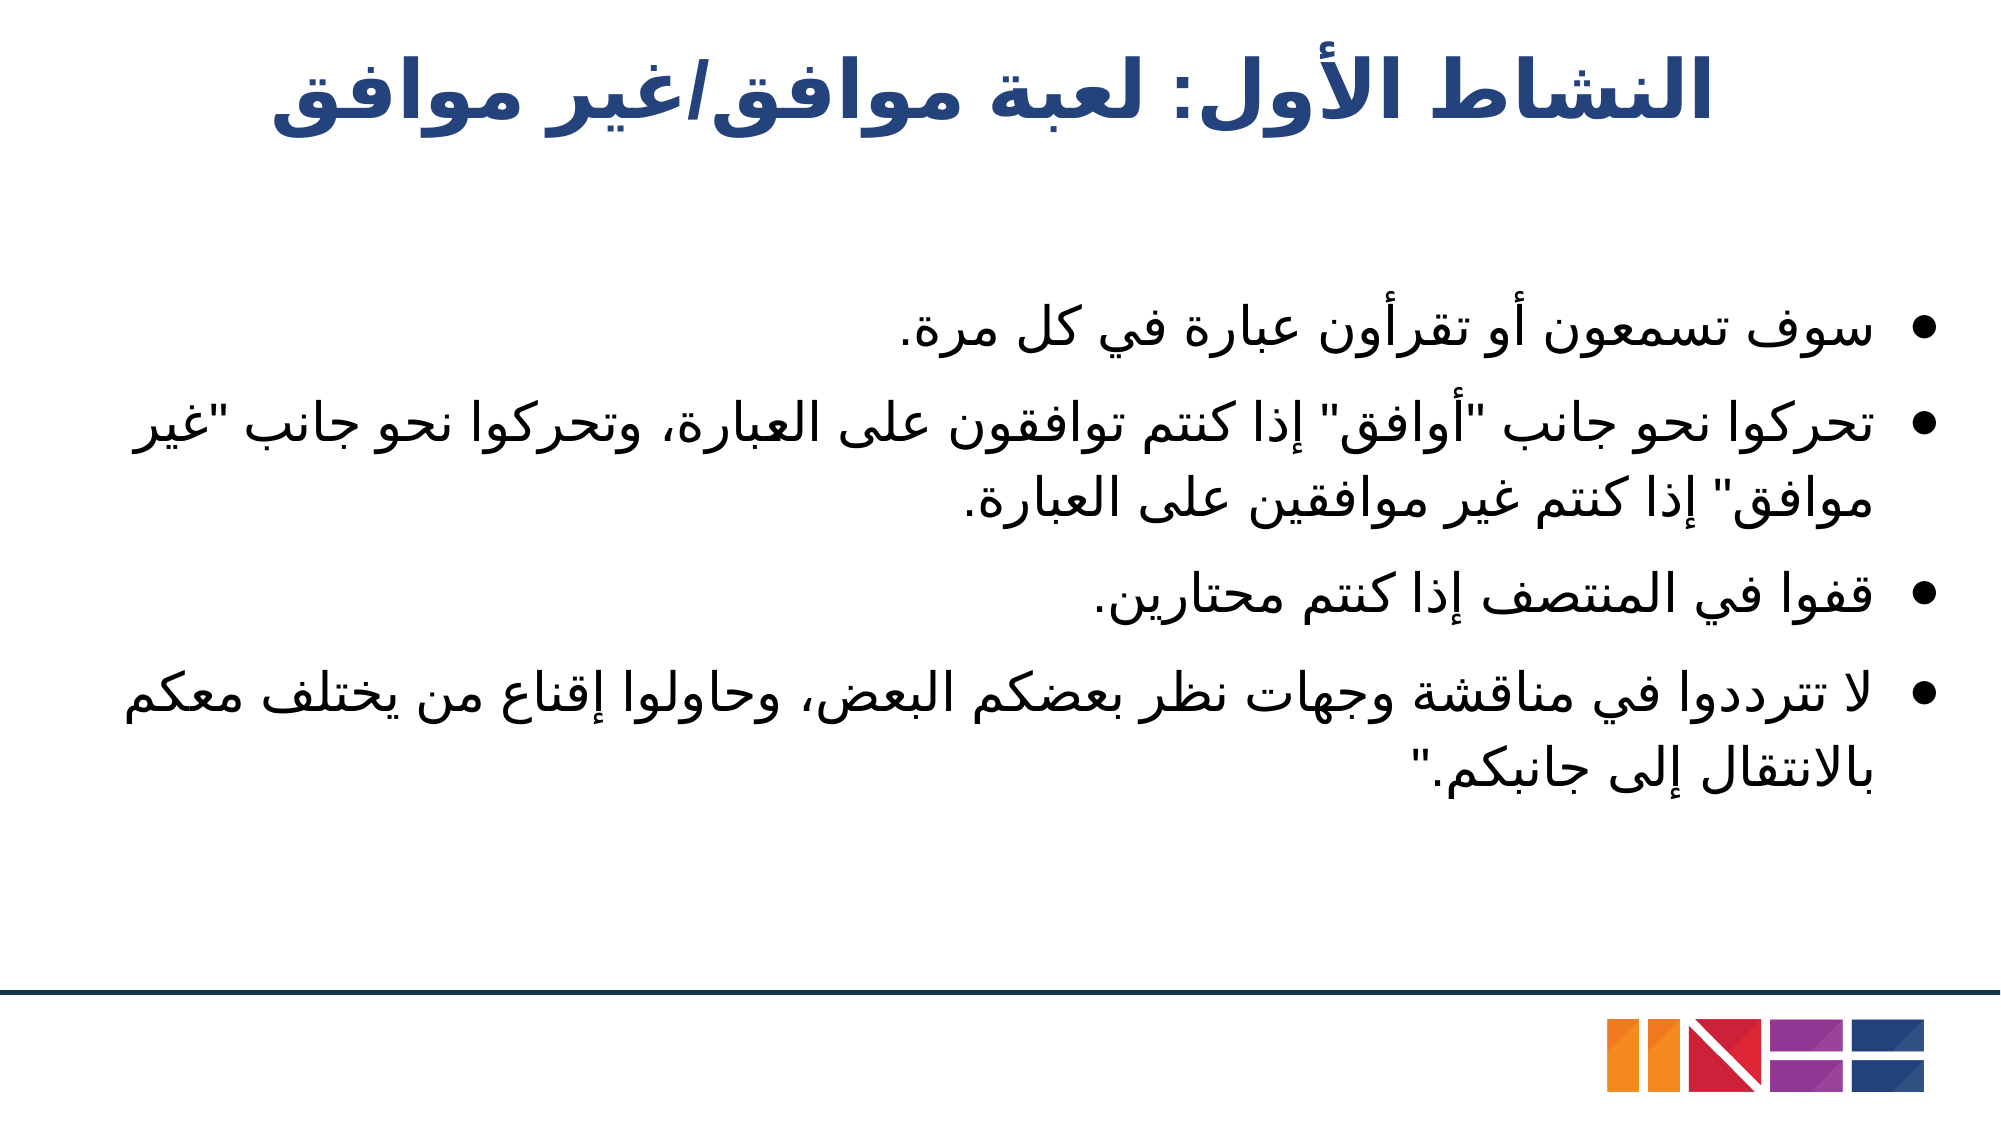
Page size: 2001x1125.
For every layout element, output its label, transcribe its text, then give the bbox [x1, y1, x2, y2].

title النشاط الأول: لعبة موافق/غير موافق [31, 28, 1957, 145]
picture [1607, 1019, 1924, 1092]
list سوف تسمعون أو تقرأون عبارة في كل مرة. تحركوا نحو جانب "أوافق" إذا كنتم توافقون على العبارة، وتحركوا نحو جانب "غير موافق" إذا كنتم غير موافقين على العبارة. قفوا في المنتصف إذا كنتم محتارين. لا تترددوا في مناقشة وجهات نظر بعضكم البعض، وحاولوا إقناع من يختلف معكم بالانتقال إلى جانبكم." [31, 172, 1971, 935]
